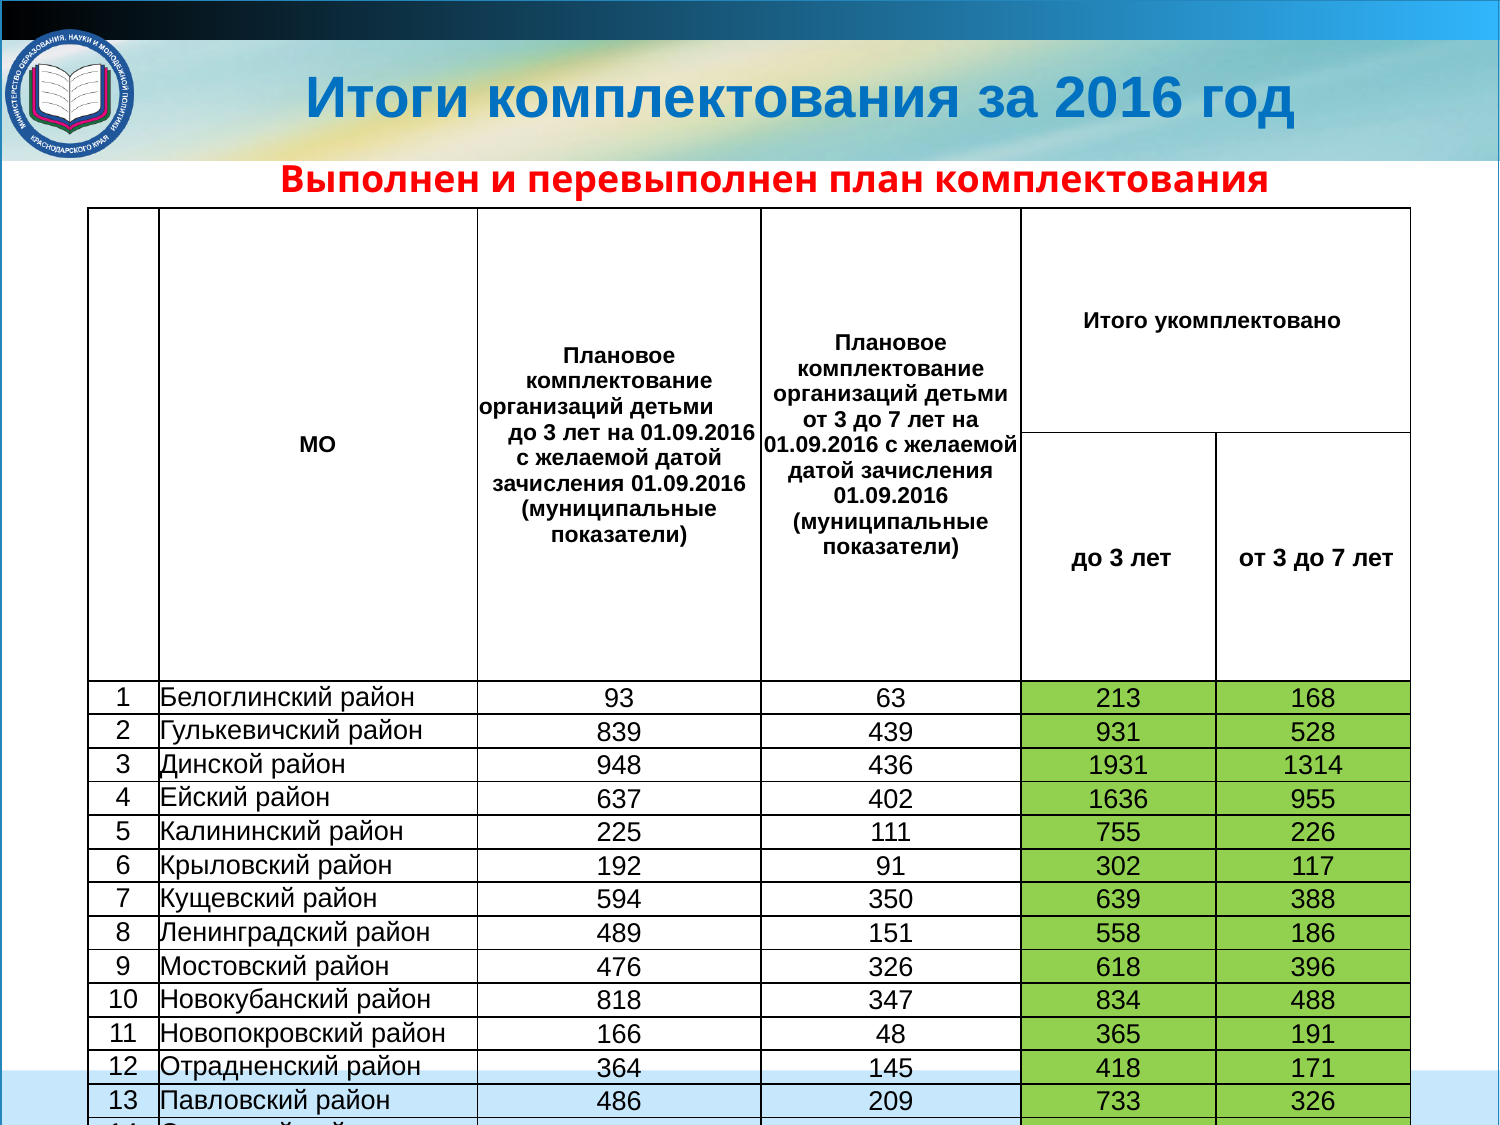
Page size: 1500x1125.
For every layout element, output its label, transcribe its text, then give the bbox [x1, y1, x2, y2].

table_cell 326 [762, 950, 1020, 982]
table_cell 350 [762, 883, 1020, 915]
text_box Итоги комплектования за 2016 год [159, 51, 1442, 207]
table_cell 1314 [1217, 749, 1410, 781]
table_cell 91 [762, 850, 1020, 881]
table_cell 488 [1217, 984, 1410, 1016]
table_cell 486 [478, 1085, 760, 1117]
table_cell 192 [478, 850, 760, 881]
table_cell 489 [478, 917, 760, 949]
table_cell 558 [1022, 917, 1215, 949]
table_cell 186 [1217, 917, 1410, 949]
table_cell 396 [1217, 950, 1410, 982]
table_cell 1931 [1022, 749, 1215, 781]
table_cell 402 [762, 782, 1020, 814]
table_cell 834 [1022, 984, 1215, 1016]
table_cell 476 [478, 950, 760, 982]
table_cell 4 [89, 782, 158, 814]
table_cell Новокубанский район [160, 984, 477, 1016]
table_cell 948 [478, 749, 760, 781]
picture [5, 29, 134, 158]
table_cell 302 [1022, 850, 1215, 881]
table_cell 1 [89, 682, 158, 713]
table_cell 1636 [1022, 782, 1215, 814]
table_header [89, 209, 158, 680]
table_cell 5 [89, 816, 158, 848]
text_box [0, 0, 1500, 1125]
table_cell 117 [1217, 850, 1410, 881]
table_cell 145 [762, 1051, 1020, 1083]
table_cell Ленинградский район [160, 917, 477, 949]
table_cell Гулькевичский район [160, 715, 477, 747]
table_header Итого укомплектовано [1022, 209, 1410, 432]
table_cell 755 [1022, 816, 1215, 848]
table_cell 618 [1022, 950, 1215, 982]
table_cell Крыловский район [160, 850, 477, 881]
table_cell 365 [1022, 1018, 1215, 1049]
table_cell 839 [478, 715, 760, 747]
text_box Выполнен и перевыполнен план комплектования [264, 147, 1295, 207]
table_cell Белоглинский район [160, 682, 477, 713]
table_cell Калининский район [160, 816, 477, 848]
table_cell Кущевский район [160, 883, 477, 915]
table_header МО [160, 209, 477, 680]
table_cell 984 [1022, 1118, 1215, 1125]
table_cell 573 [478, 1118, 760, 1125]
table_cell Мостовский район [160, 950, 477, 982]
table_header Плановое комплектование организаций детьми до 3 лет на 01.09.2016 с желаемой датой зачисления 01.09.2016 (муниципальные показатели) [478, 209, 760, 680]
table_cell Новопокровский район [160, 1018, 477, 1049]
table_cell 13 [89, 1085, 158, 1117]
table_cell 818 [478, 984, 760, 1016]
table_cell от 3 до 7 лет [1217, 433, 1410, 680]
table_cell 93 [478, 682, 760, 713]
table_cell 6 [89, 850, 158, 881]
table_cell 11 [89, 1018, 158, 1049]
table_cell 63 [762, 682, 1020, 713]
table_cell 903 [1217, 1118, 1410, 1125]
table_cell 347 [762, 984, 1020, 1016]
table_cell 528 [1217, 715, 1410, 747]
table_cell 388 [1217, 883, 1410, 915]
table_cell 647 [762, 1118, 1020, 1125]
table_cell Динской район [160, 749, 477, 781]
table_cell 151 [762, 917, 1020, 949]
table_cell 213 [1022, 682, 1215, 713]
table_cell 8 [89, 917, 158, 949]
table_cell 9 [89, 950, 158, 982]
table_cell 637 [478, 782, 760, 814]
table_cell 7 [89, 883, 158, 915]
table_cell 225 [478, 816, 760, 848]
table_cell 639 [1022, 883, 1215, 915]
table_cell Отрадненский район [160, 1051, 477, 1083]
table_cell 48 [762, 1018, 1020, 1049]
table_cell 191 [1217, 1018, 1410, 1049]
table_header Плановое комплектование организаций детьми от 3 до 7 лет на 01.09.2016 с желаемой датой зачисления 01.09.2016 (муниципальные показатели) [762, 209, 1020, 680]
table_cell 209 [762, 1085, 1020, 1117]
table_cell 364 [478, 1051, 760, 1083]
table_cell 326 [1217, 1085, 1410, 1117]
table_cell 12 [89, 1051, 158, 1083]
table_cell 14 [89, 1118, 158, 1125]
table_cell 168 [1217, 682, 1410, 713]
table_cell 436 [762, 749, 1020, 781]
table_cell 931 [1022, 715, 1215, 747]
table_cell Северский район [160, 1118, 477, 1125]
table_cell 166 [478, 1018, 760, 1049]
table_cell 2 [89, 715, 158, 747]
table_cell до 3 лет [1022, 433, 1215, 680]
table_cell 439 [762, 715, 1020, 747]
table_cell 10 [89, 984, 158, 1016]
table_cell 226 [1217, 816, 1410, 848]
table_cell Ейский район [160, 782, 477, 814]
table_cell Павловский район [160, 1085, 477, 1117]
table_cell 733 [1022, 1085, 1215, 1117]
table_cell 111 [762, 816, 1020, 848]
table_cell 3 [89, 749, 158, 781]
table_cell 418 [1022, 1051, 1215, 1083]
table_cell 955 [1217, 782, 1410, 814]
table_cell 594 [478, 883, 760, 915]
table_cell 171 [1217, 1051, 1410, 1083]
